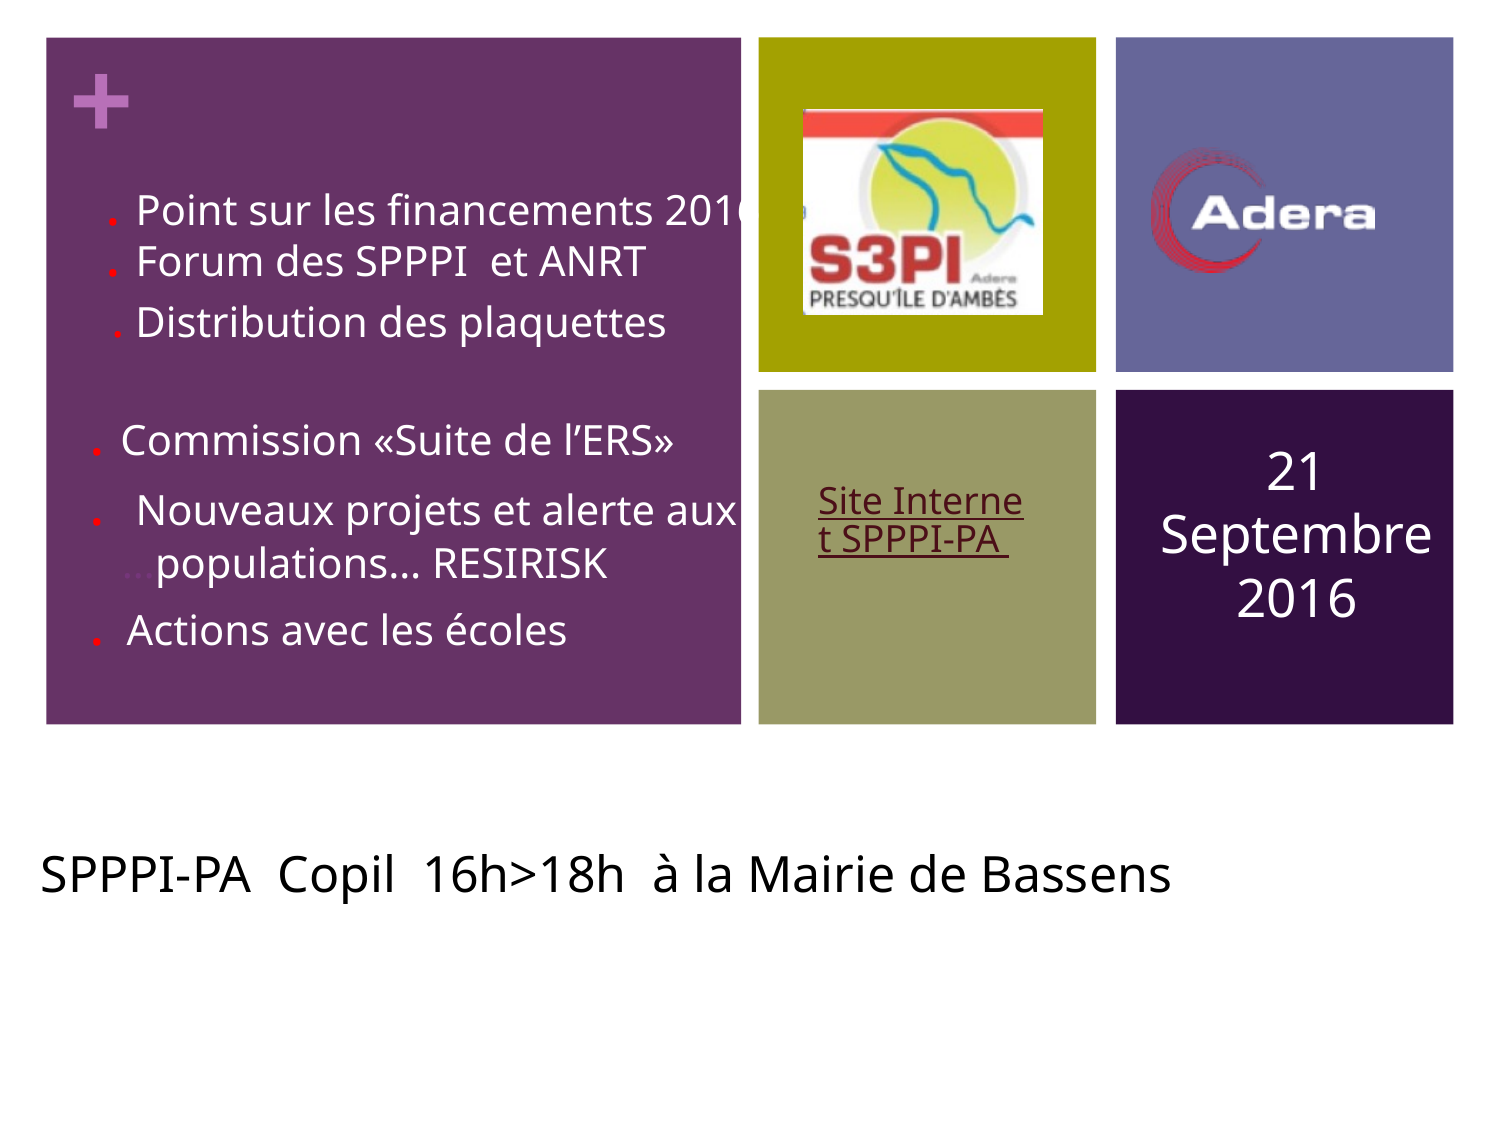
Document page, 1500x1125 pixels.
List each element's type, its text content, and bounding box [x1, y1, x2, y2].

text_box SPPPI-PA Copil 16h>18h à la Mairie de Bassens [26, 835, 1500, 910]
picture [802, 109, 1044, 316]
picture [1151, 147, 1376, 274]
text_box Site Internet SPPPI-PA [803, 469, 1043, 536]
text_box . Forum des SPPPI et ANRT [0, 211, 682, 296]
title 21 Septembre 2016 [1120, 429, 1473, 636]
text_box . Point sur les financements 2016 . Distribution des plaquettes . Commission «Suite de l’ERS» . Nouveaux projets et alerte aux …populations… RESIRISK . Actions avec les écoles [0, 109, 793, 765]
